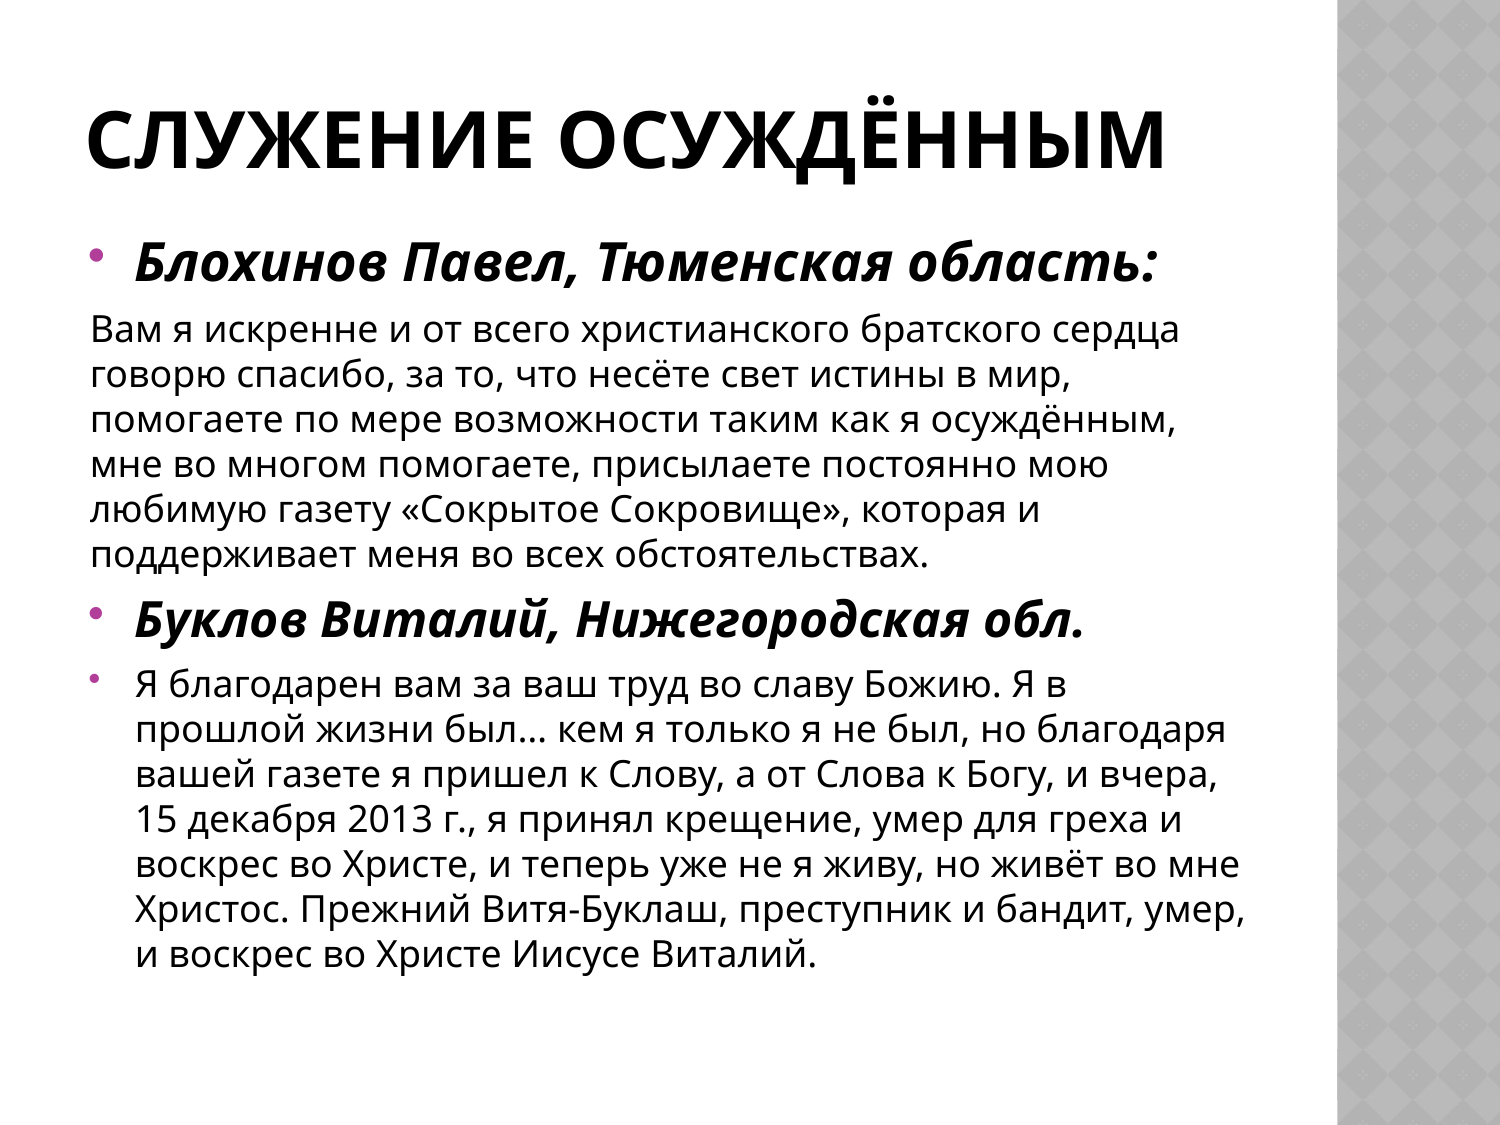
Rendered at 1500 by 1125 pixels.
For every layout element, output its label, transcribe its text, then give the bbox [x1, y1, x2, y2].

title СЛУЖЕНИЕ ОСУЖДЁННЫМ [76, 78, 1265, 185]
list Блохинов Павел, Тюменская область: Вам я искренне и от всего христианского братского сердца говорю спасибо, за то, что несёте свет истины в мир, помогаете по мере возможности таким как я осуждённым, мне во многом помогаете, присылаете постоянно мою любимую газету «Сокрытое Сокровище», которая и поддерживает меня во всех обстоятельствах. Буклов Виталий, Нижегородская обл. Я благодарен вам за ваш труд во славу Божию. Я в прошлой жизни был… кем я только я не был, но благодаря вашей газете я пришел к Слову, а от Слова к Богу, и вчера, 15 декабря 2013 г., я принял крещение, умер для греха и воскрес во Христе, и теперь уже не я живу, но живёт во мне Христос. Прежний Витя-Буклаш, преступник и бандит, умер, и воскрес во Христе Иисусе Виталий. [75, 219, 1263, 1059]
